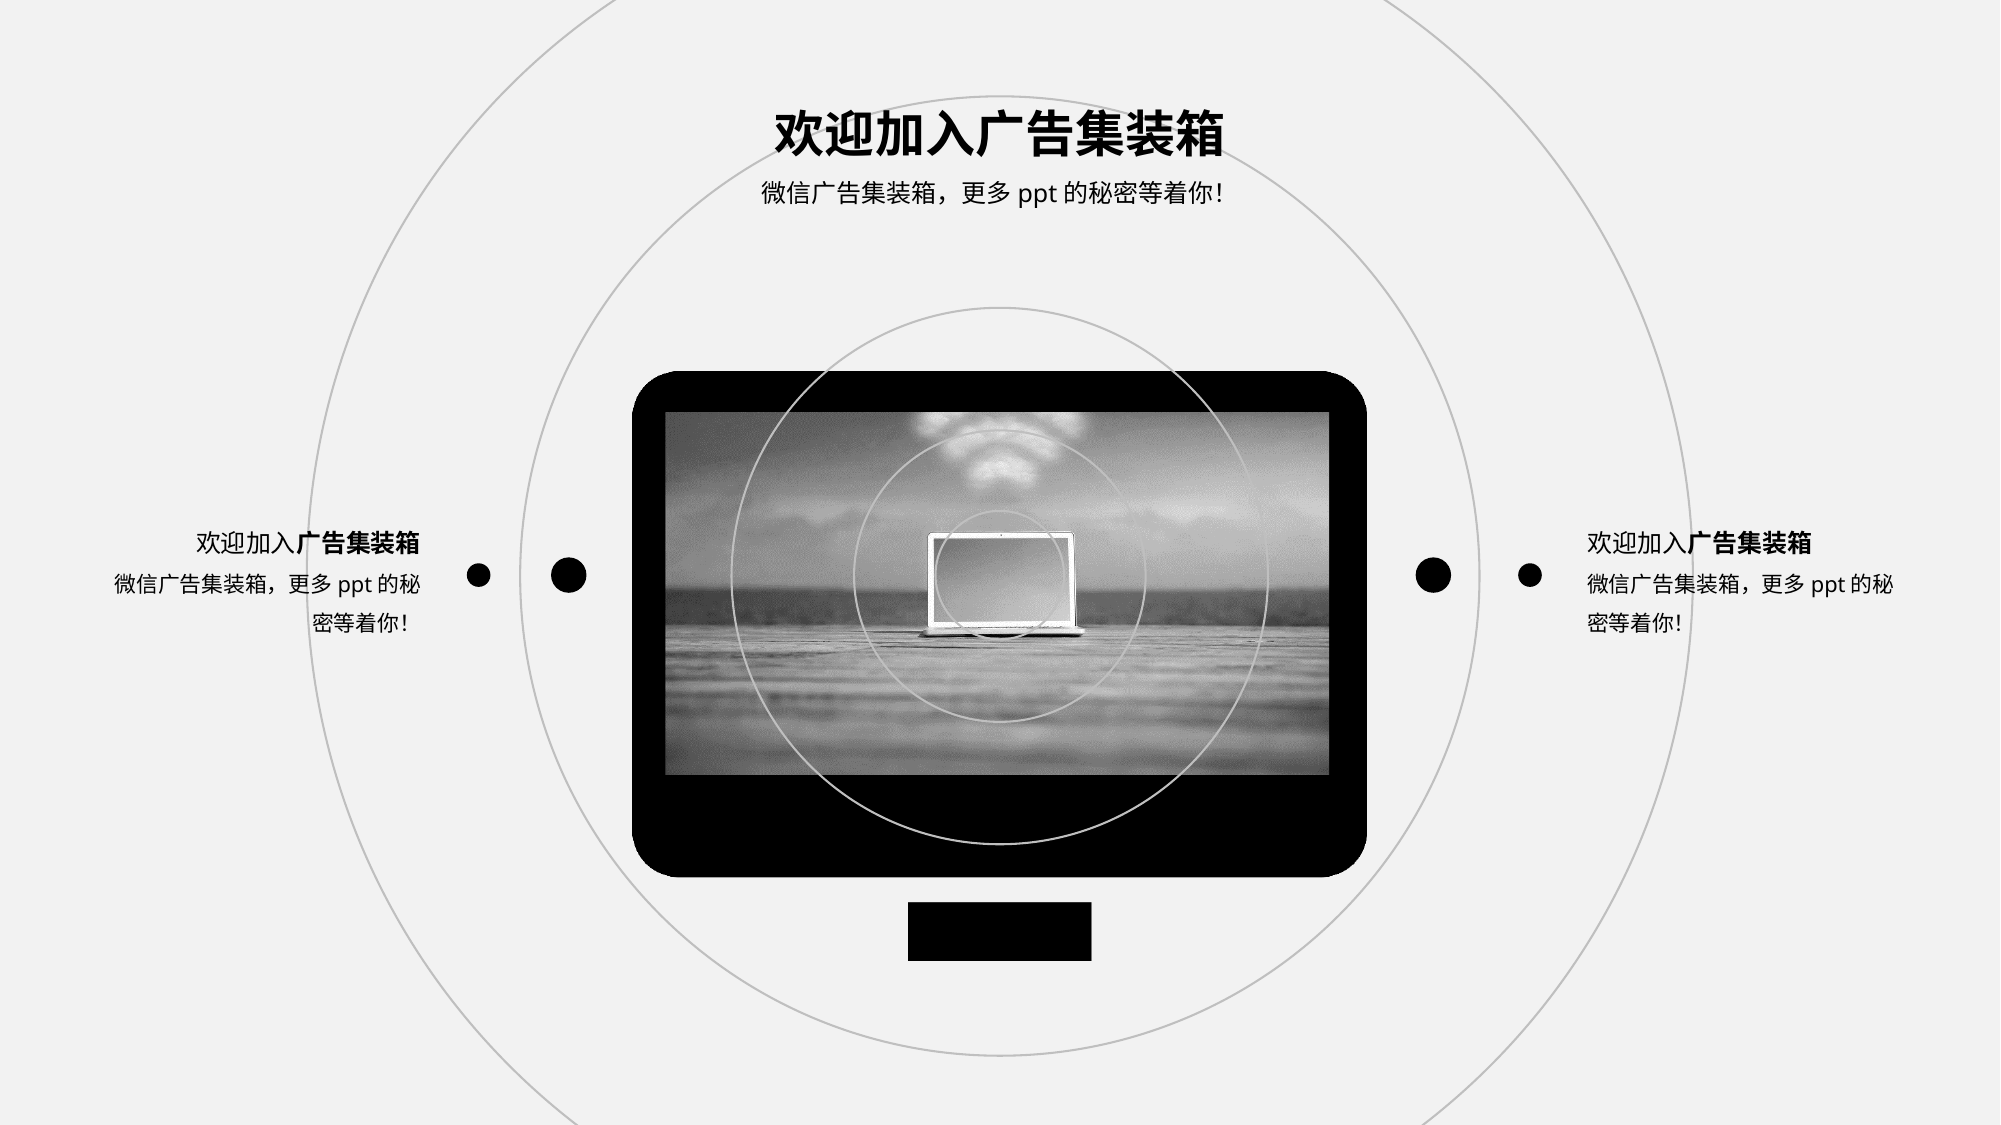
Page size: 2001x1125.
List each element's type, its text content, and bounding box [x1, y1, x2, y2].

text_box [309, 97, 1691, 1125]
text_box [632, 593, 1367, 961]
text_box 欢迎加入广告集装箱 微信广告集装箱，更多ppt的秘密等着你！ [98, 505, 436, 644]
text_box [530, 0, 1470, 65]
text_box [466, 563, 1542, 587]
text_box 欢迎加入广告集装箱 微信广告集装箱，更多ppt的秘密等着你！ [1572, 505, 1910, 644]
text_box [632, 371, 1367, 557]
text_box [551, 587, 1452, 593]
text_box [551, 557, 1452, 563]
text_box 欢迎加入广告集装箱 微信广告集装箱，更多ppt的秘密等着你！ [497, 65, 1503, 215]
